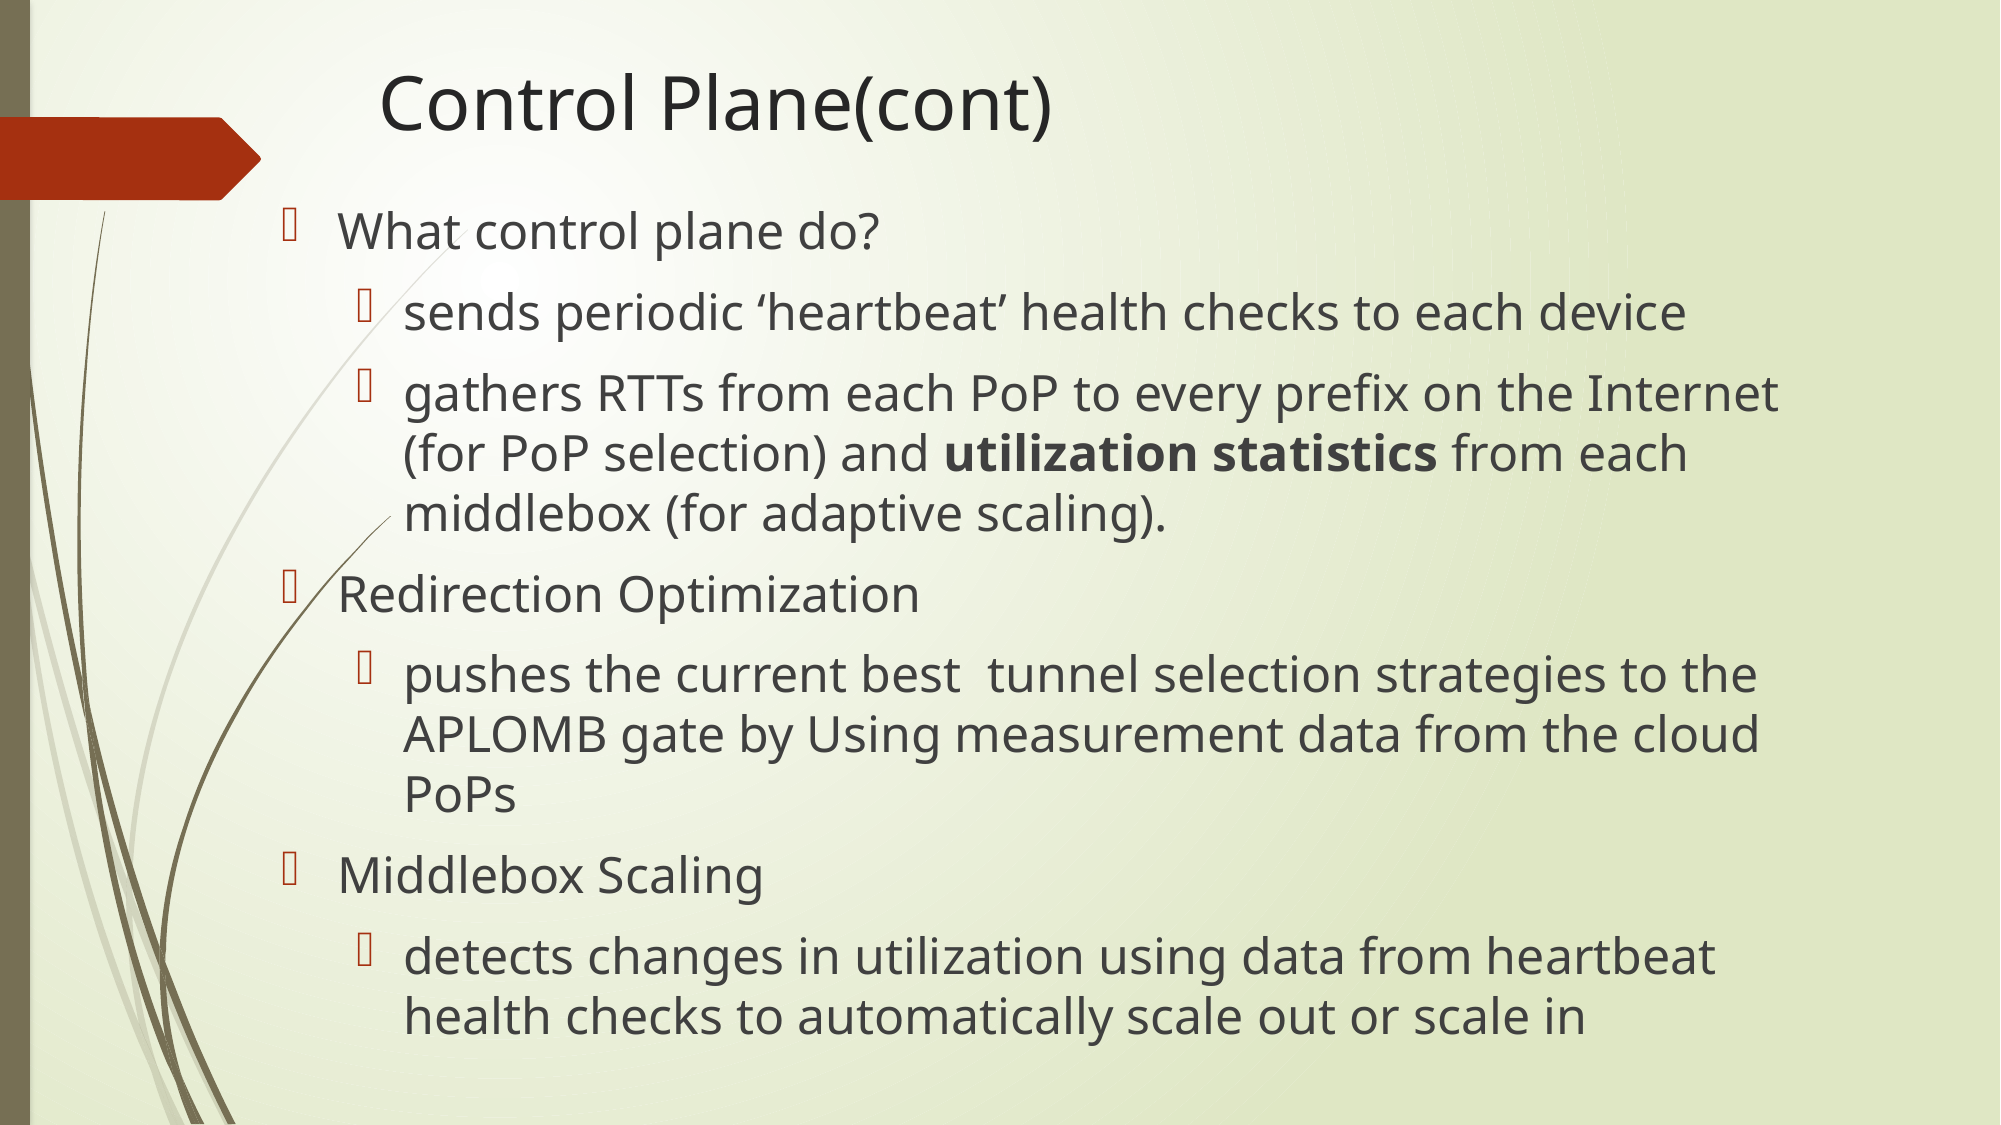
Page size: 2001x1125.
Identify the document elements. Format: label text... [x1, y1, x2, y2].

title Control Plane(cont) [363, 48, 1826, 191]
list What control plane do? sends periodic ‘heartbeat’ health checks to each device gathers RTTs from each PoP to every prefix on the Internet (for PoP selection) and utilization statistics from each middlebox (for adaptive scaling). Redirection Optimization pushes the current best tunnel selection strategies to the APLOMB gate by Using measurement data from the cloud PoPs Middlebox Scaling detects changes in utilization using data from heartbeat health checks to automatically scale out or scale in [266, 191, 1849, 906]
